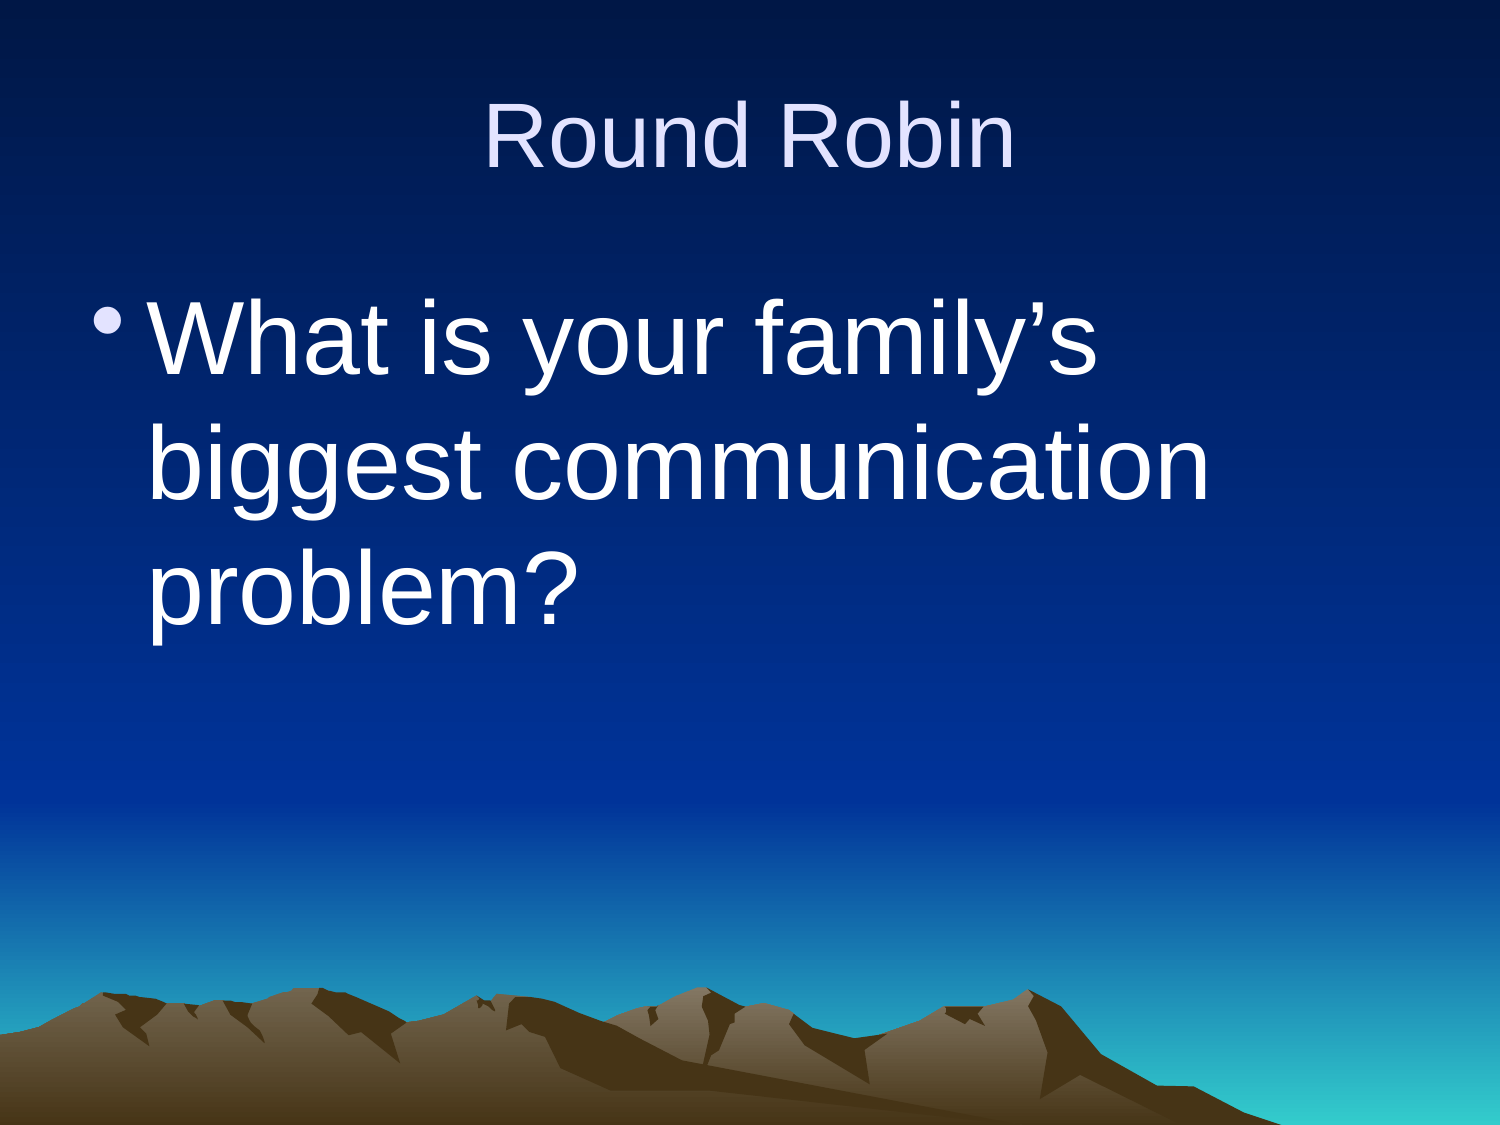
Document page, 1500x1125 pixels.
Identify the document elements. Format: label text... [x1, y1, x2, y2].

title Round Robin [75, 37, 1425, 225]
list What is your family’s biggest communication problem? [74, 262, 1426, 1001]
